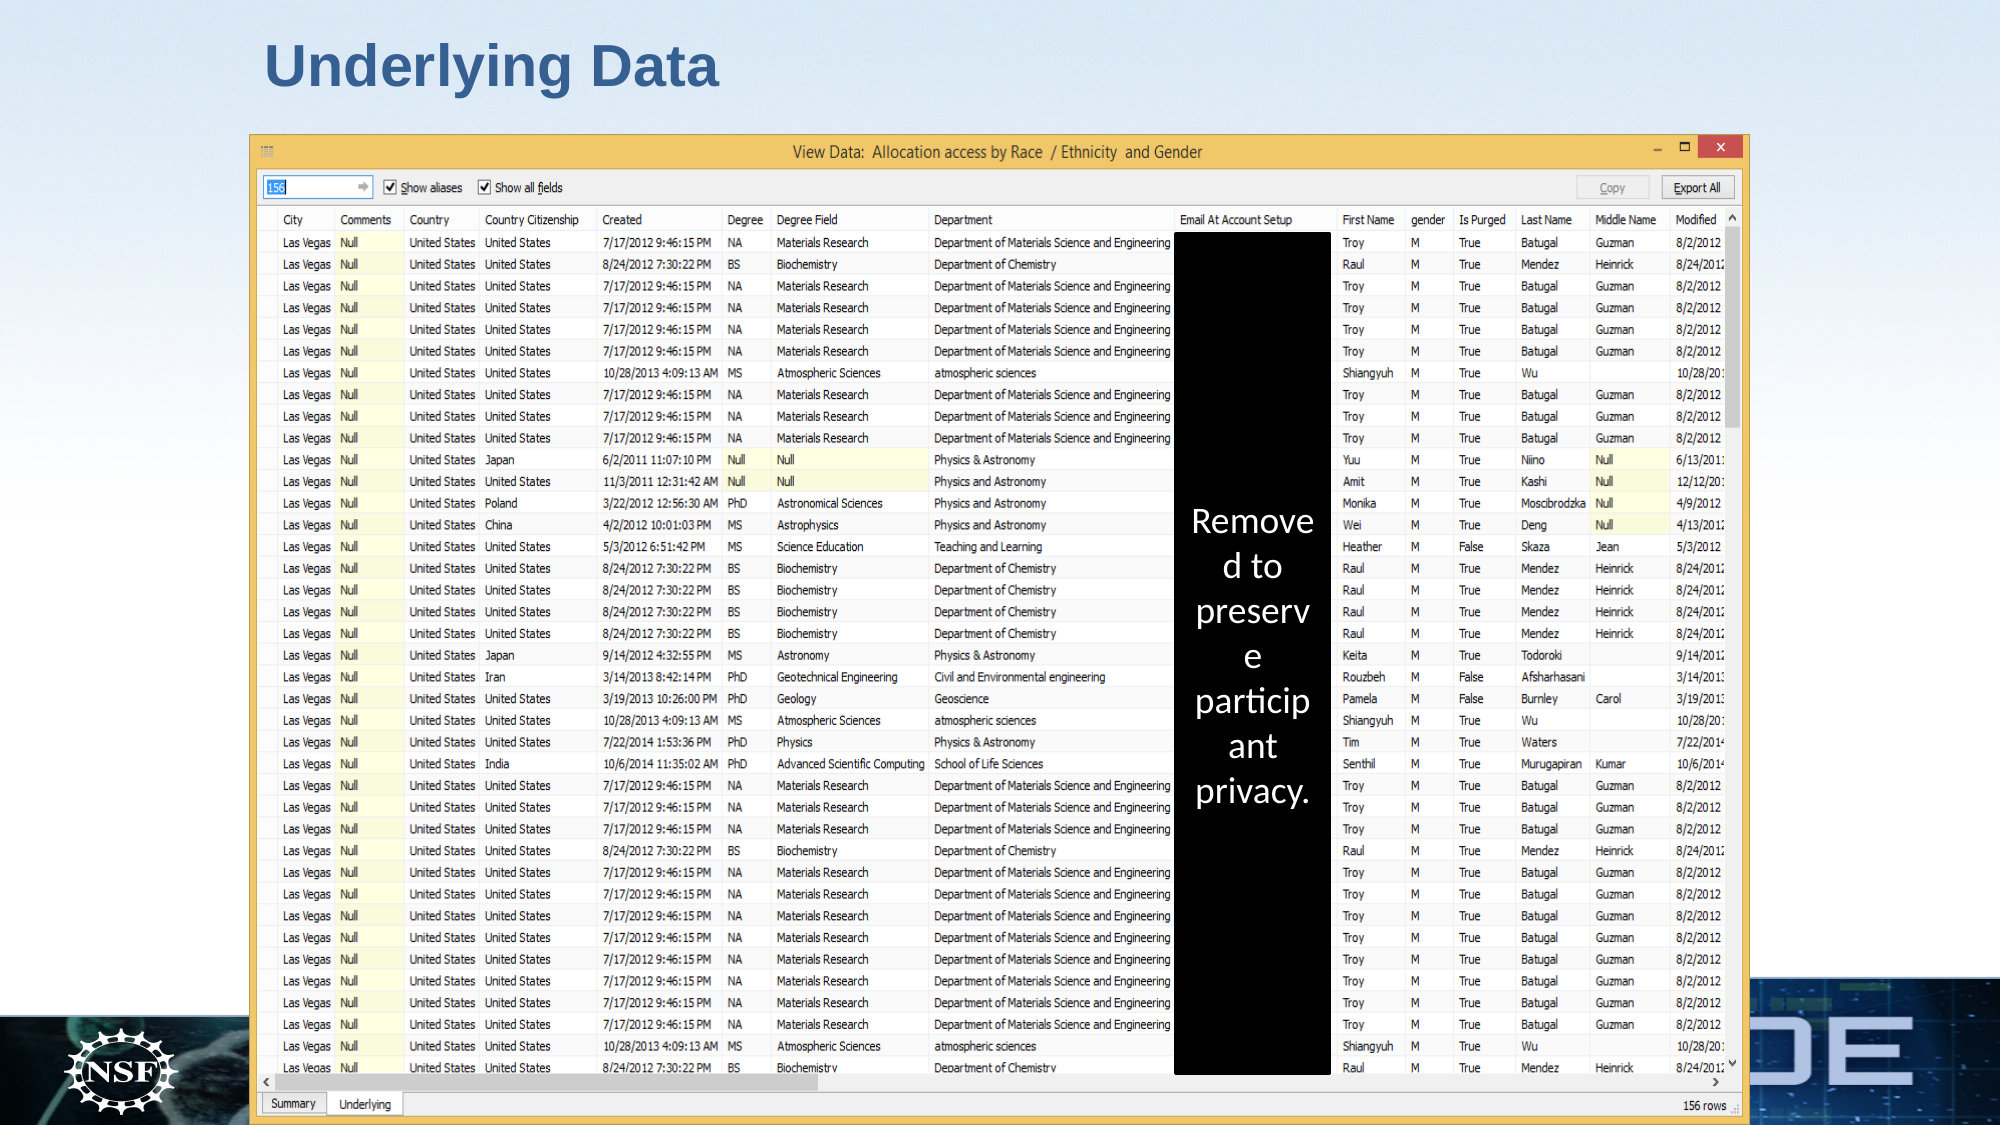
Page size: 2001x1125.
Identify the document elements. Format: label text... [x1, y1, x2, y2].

title Underlying Data [249, 19, 1751, 134]
picture [0, 0, 2000, 1125]
